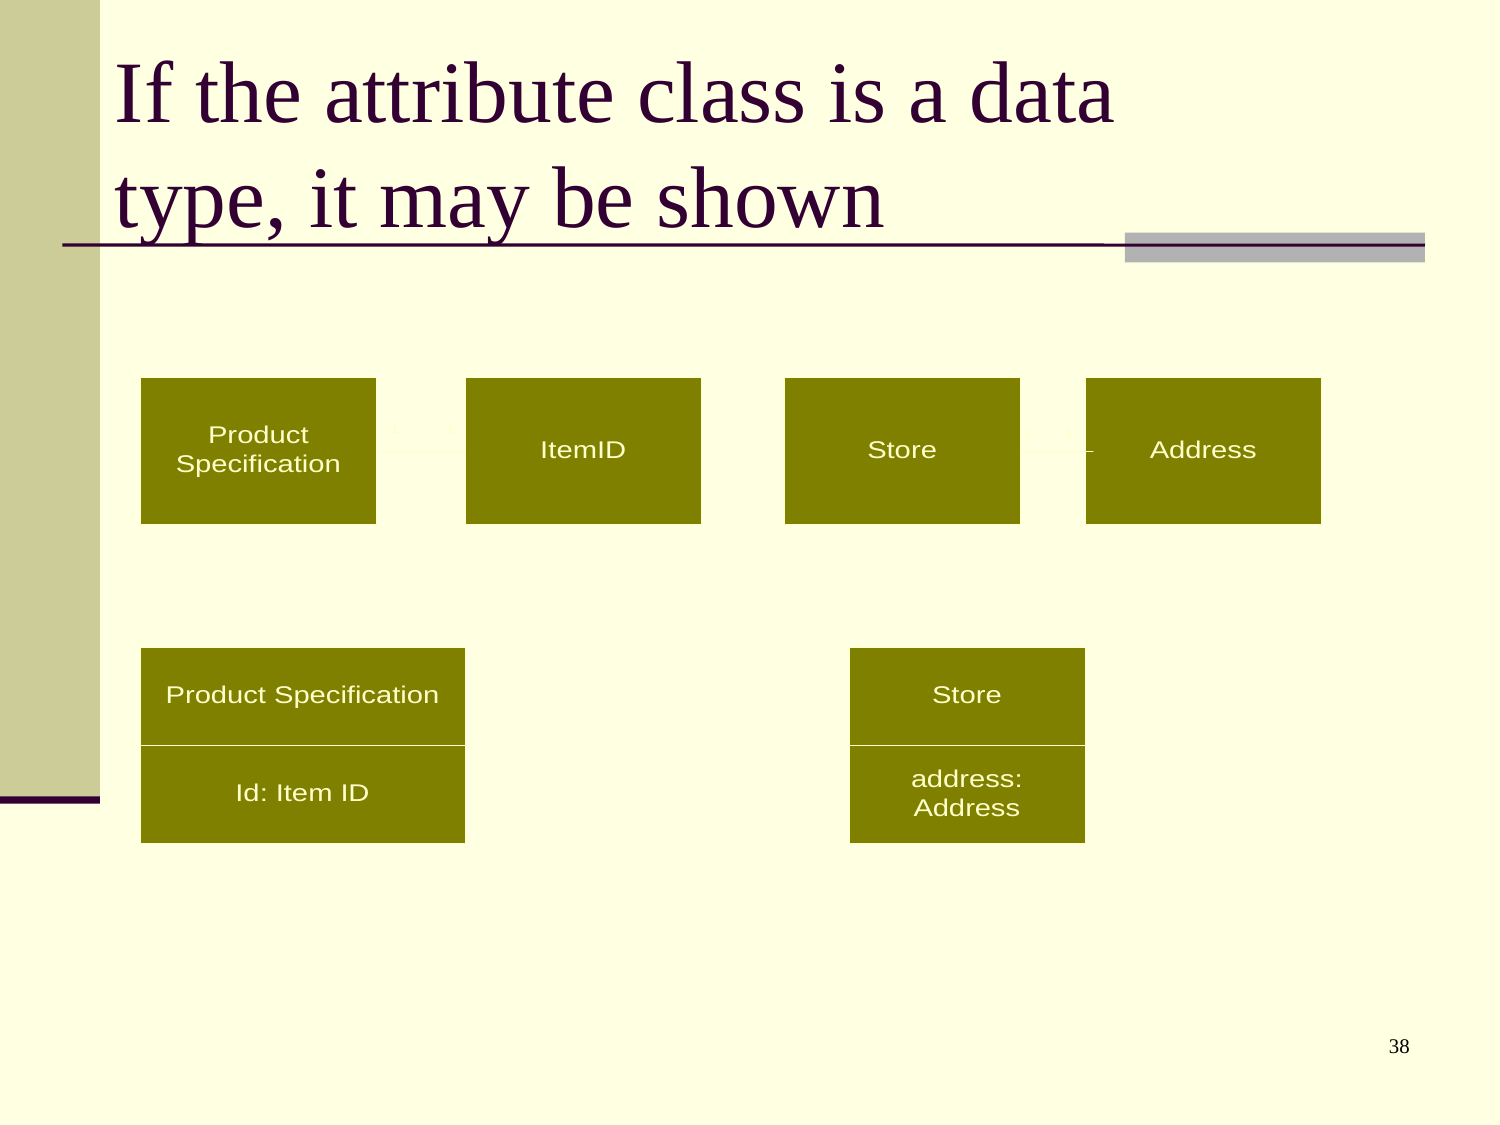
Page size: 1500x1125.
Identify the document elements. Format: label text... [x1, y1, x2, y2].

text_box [137, 374, 1325, 847]
slide_number 38 [1112, 1024, 1426, 1101]
title If the attribute class is a data type, it may be shown [99, 37, 1299, 243]
